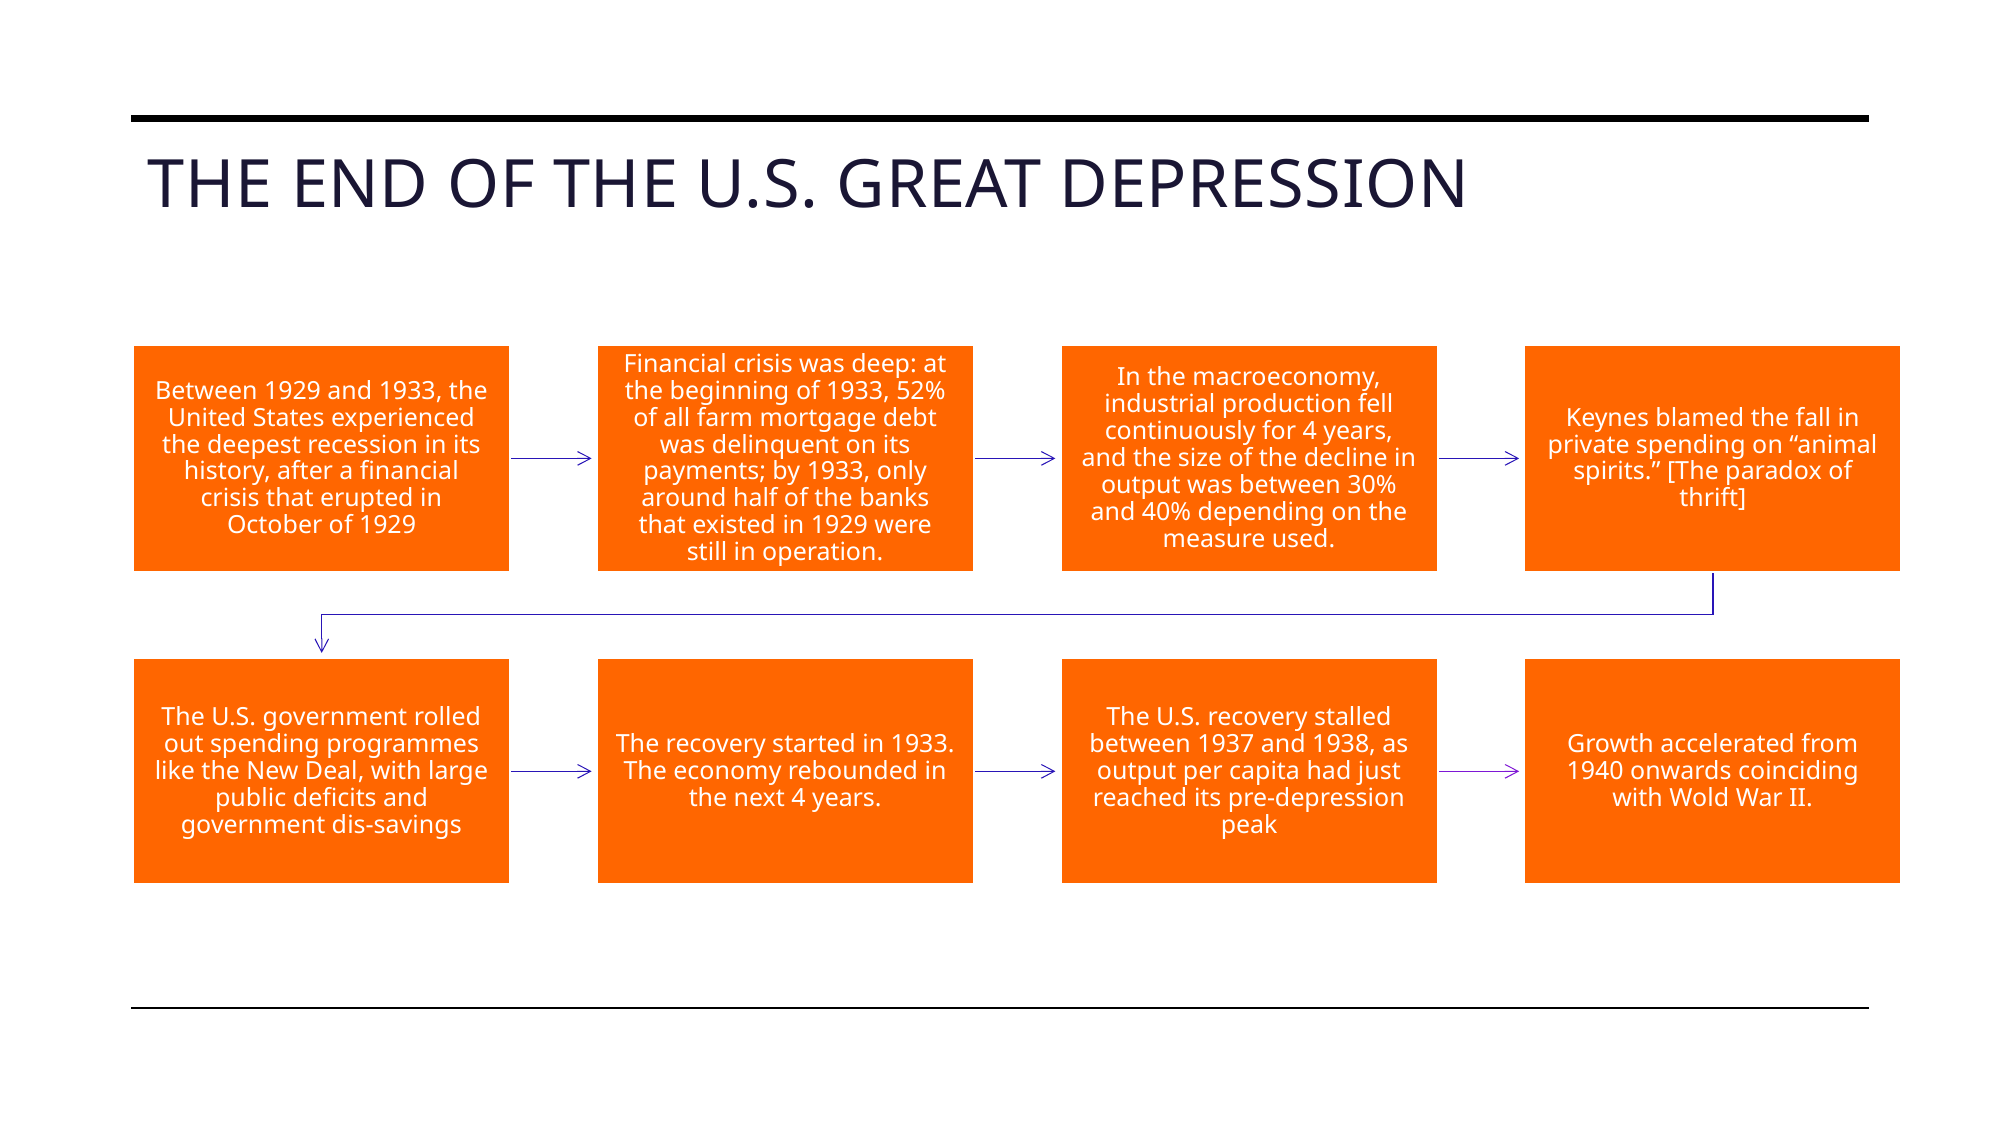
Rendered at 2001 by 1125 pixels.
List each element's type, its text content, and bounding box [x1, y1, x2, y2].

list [132, 260, 1902, 969]
title The end of the U.S. Great Depression [132, 132, 1694, 234]
